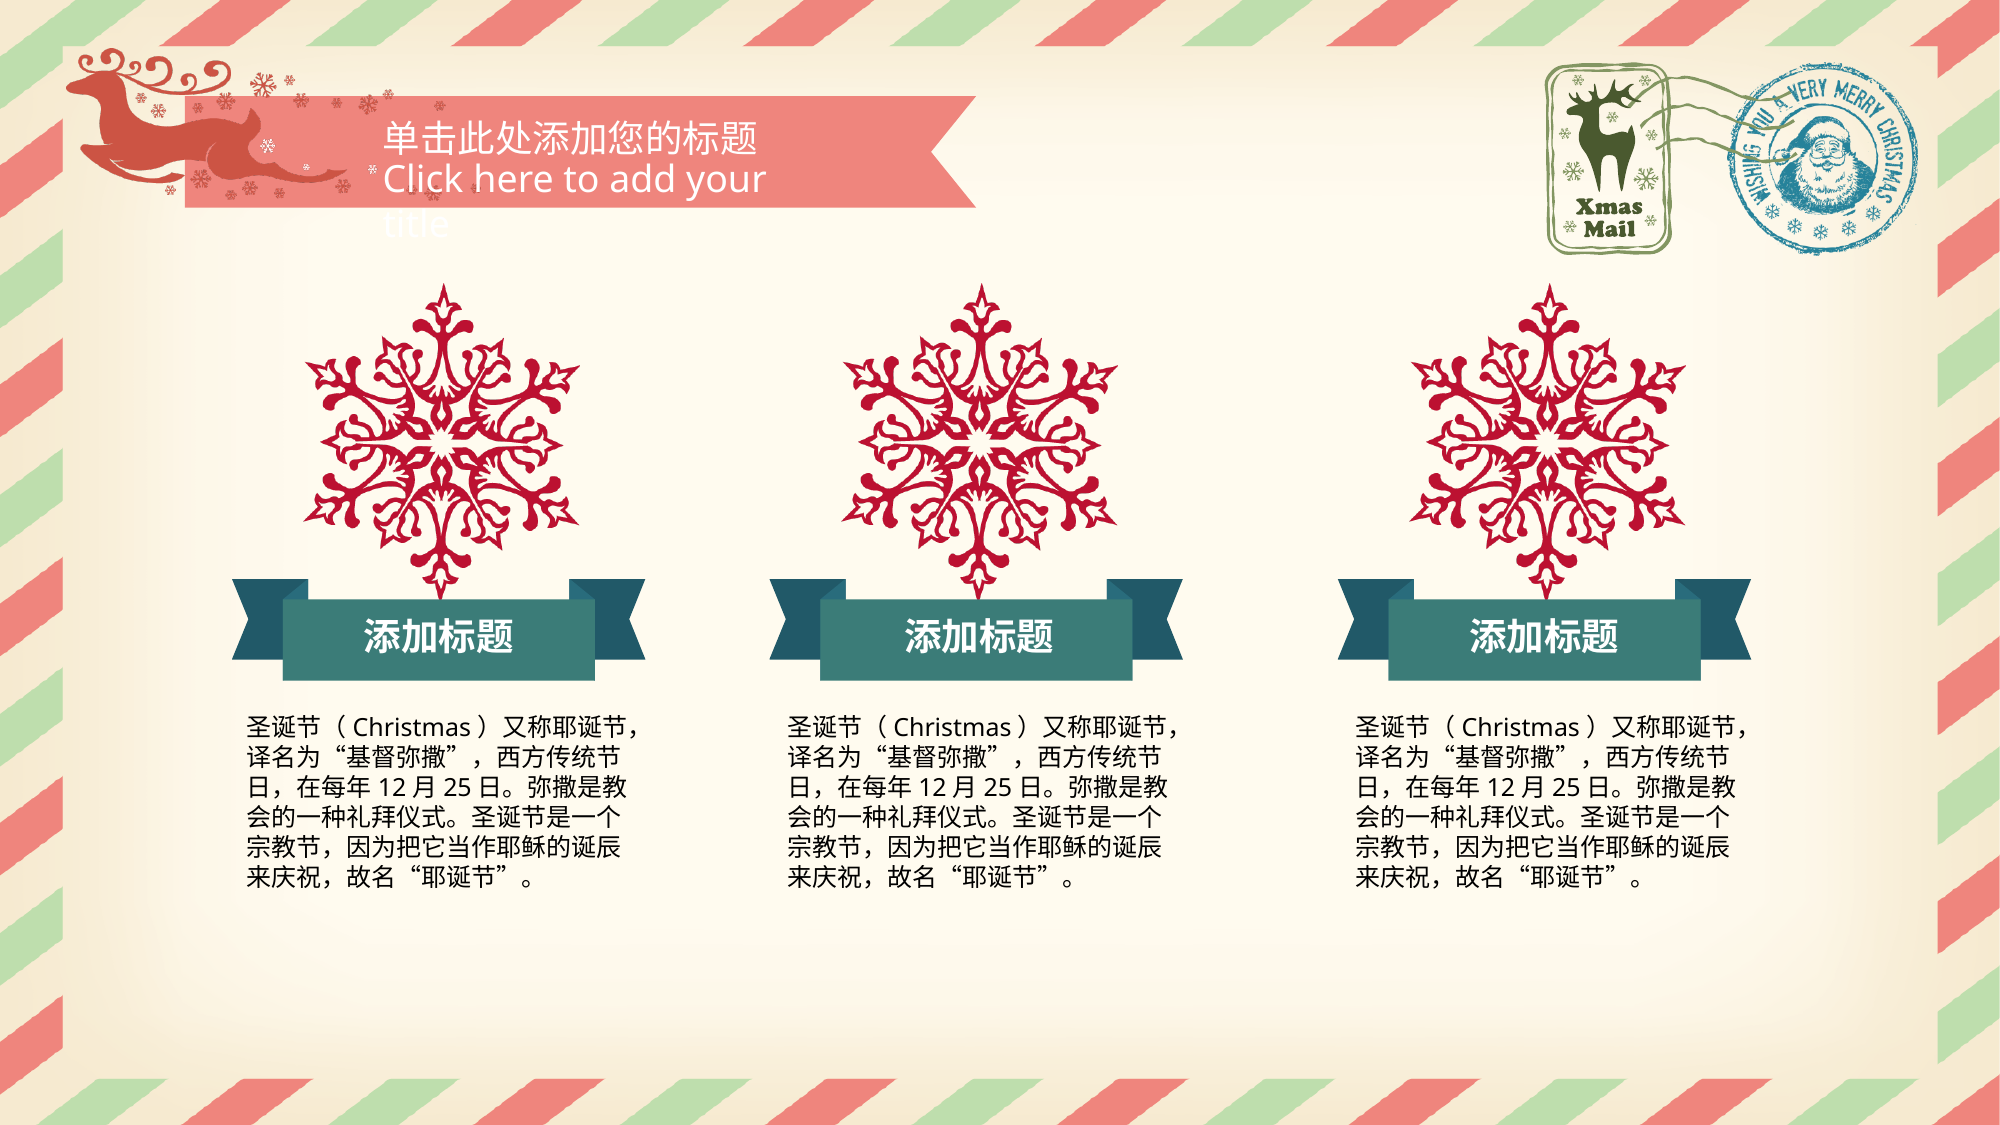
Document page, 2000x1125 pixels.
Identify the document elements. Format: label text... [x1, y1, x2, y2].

text_box 单击此处添加您的标题 [485, 107, 823, 147]
text_box Click here to add your title [367, 147, 823, 253]
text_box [231, 578, 646, 681]
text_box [1337, 578, 1752, 681]
text_box 圣诞节（Christmas）又称耶诞节，译名为“基督弥撒”，西方传统节日，在每年12月25日。弥撒是教会的一种礼拜仪式。圣诞节是一个宗教节，因为把它当作耶稣的诞辰来庆祝，故名“耶诞节”。 [772, 704, 1186, 899]
picture [0, 0, 2000, 1125]
text_box 圣诞节（Christmas）又称耶诞节，译名为“基督弥撒”，西方传统节日，在每年12月25日。弥撒是教会的一种礼拜仪式。圣诞节是一个宗教节，因为把它当作耶稣的诞辰来庆祝，故名“耶诞节”。 [232, 704, 646, 899]
text_box 圣诞节（Christmas）又称耶诞节，译名为“基督弥撒”，西方传统节日，在每年12月25日。弥撒是教会的一种礼拜仪式。圣诞节是一个宗教节，因为把它当作耶稣的诞辰来庆祝，故名“耶诞节”。 [1340, 704, 1755, 899]
text_box [485, 93, 979, 210]
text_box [769, 578, 1184, 681]
